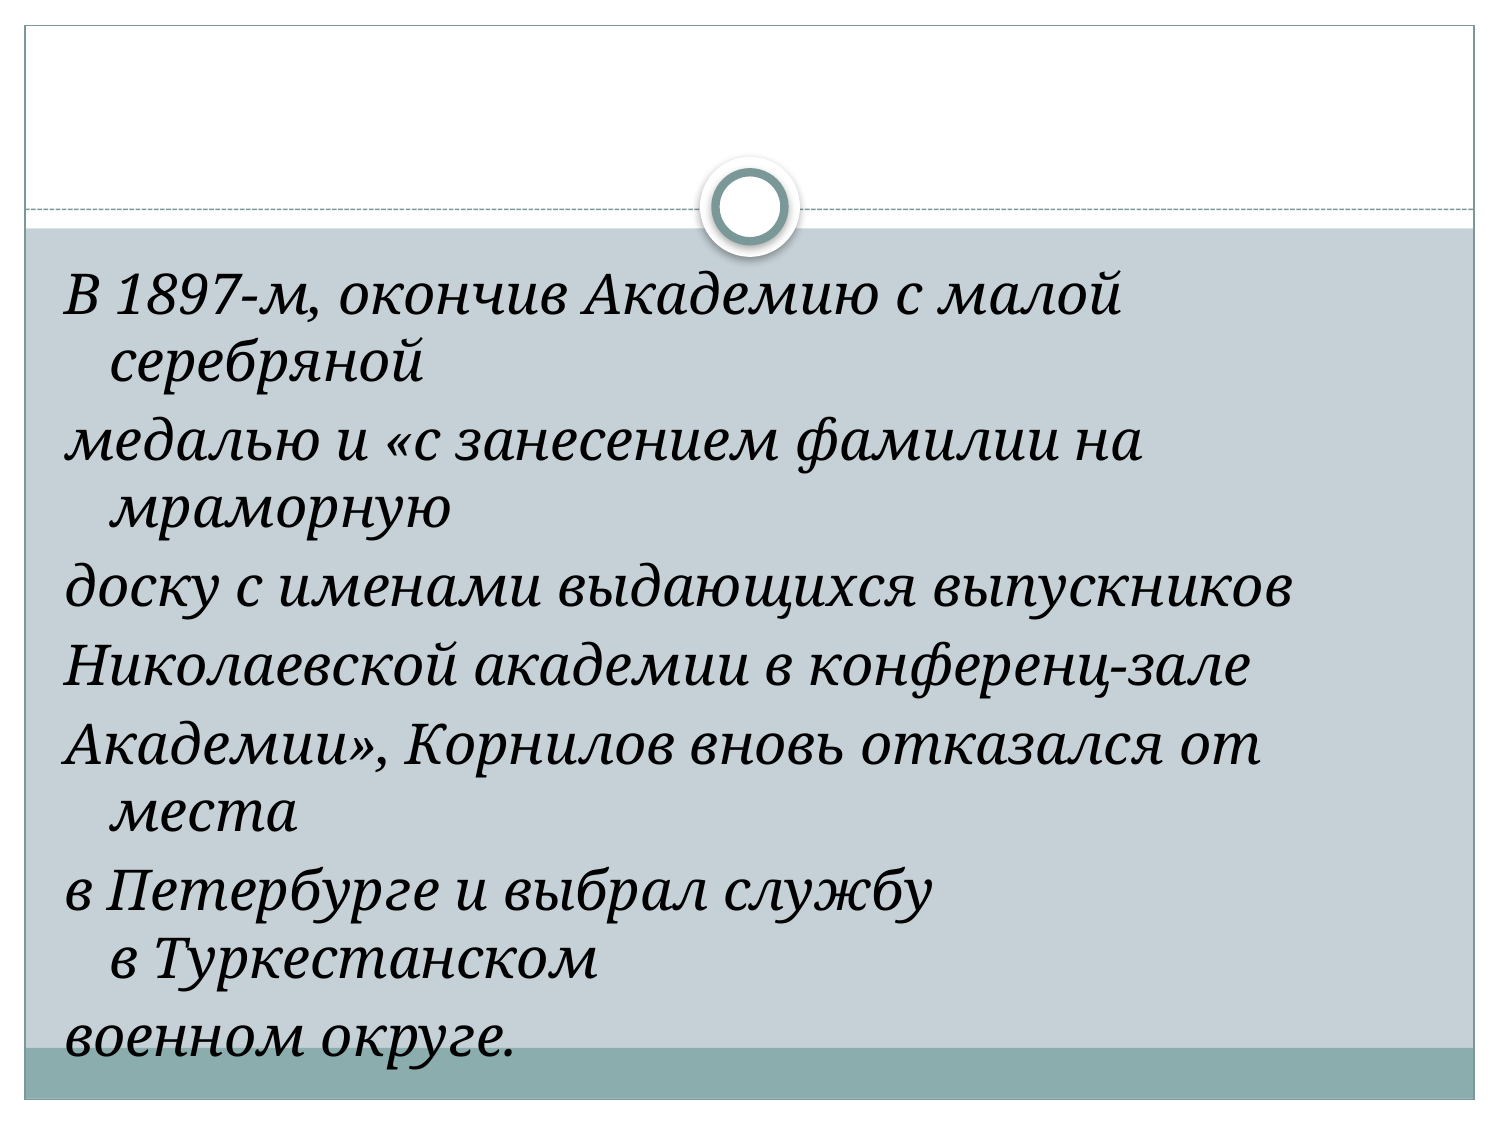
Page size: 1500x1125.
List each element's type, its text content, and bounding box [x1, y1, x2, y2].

list В 1897-м, окончив Академию с малой серебряной медалью и «с занесением фамилии на мраморную доску с именами выдающихся выпускников Николаевской академии в конференц-зале Академии», Корнилов вновь отказался от места в Петербурге и выбрал службу в Туркестанском военном округе. [49, 250, 1445, 1001]
